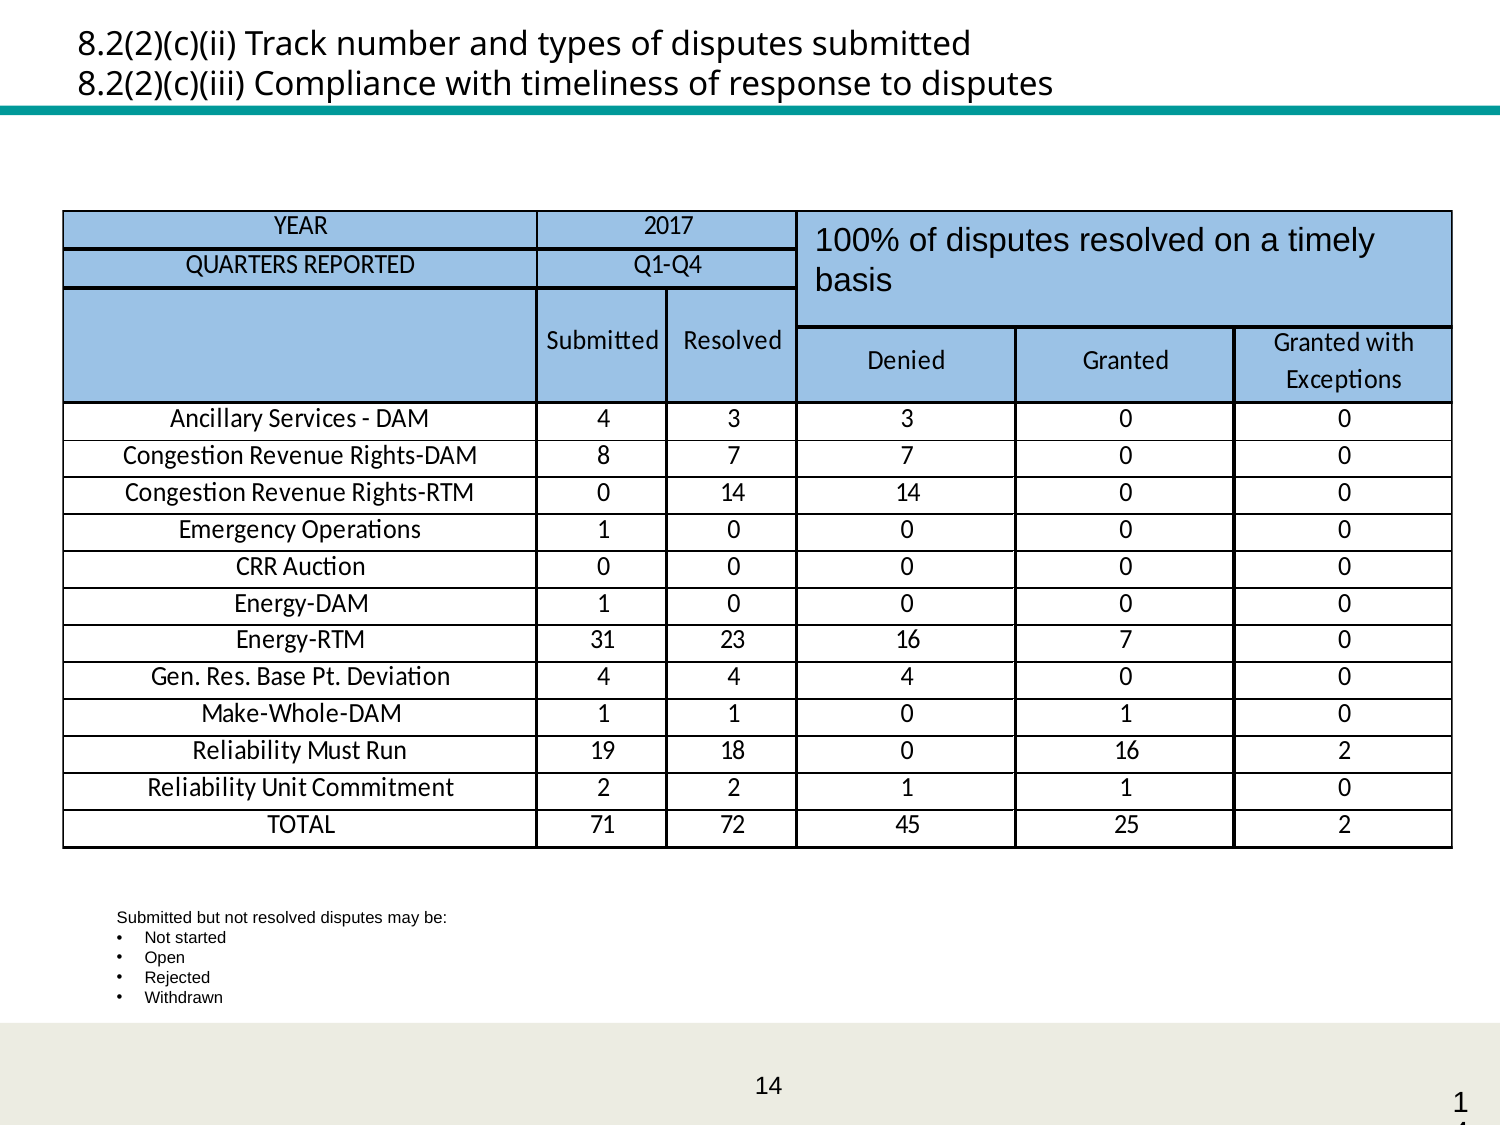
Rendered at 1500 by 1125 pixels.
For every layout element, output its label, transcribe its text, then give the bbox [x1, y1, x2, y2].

title 8.2(2)(c)(ii) Track number and types of disputes submitted 8.2(2)(c)(iii) Compliance with timeliness of response to disputes [62, 0, 1450, 125]
slide_number 14 [1437, 1076, 1476, 1112]
text_box Submitted but not resolved disputes may be: Not started Open Rejected Withdrawn [101, 899, 902, 1015]
picture [62, 210, 1455, 851]
